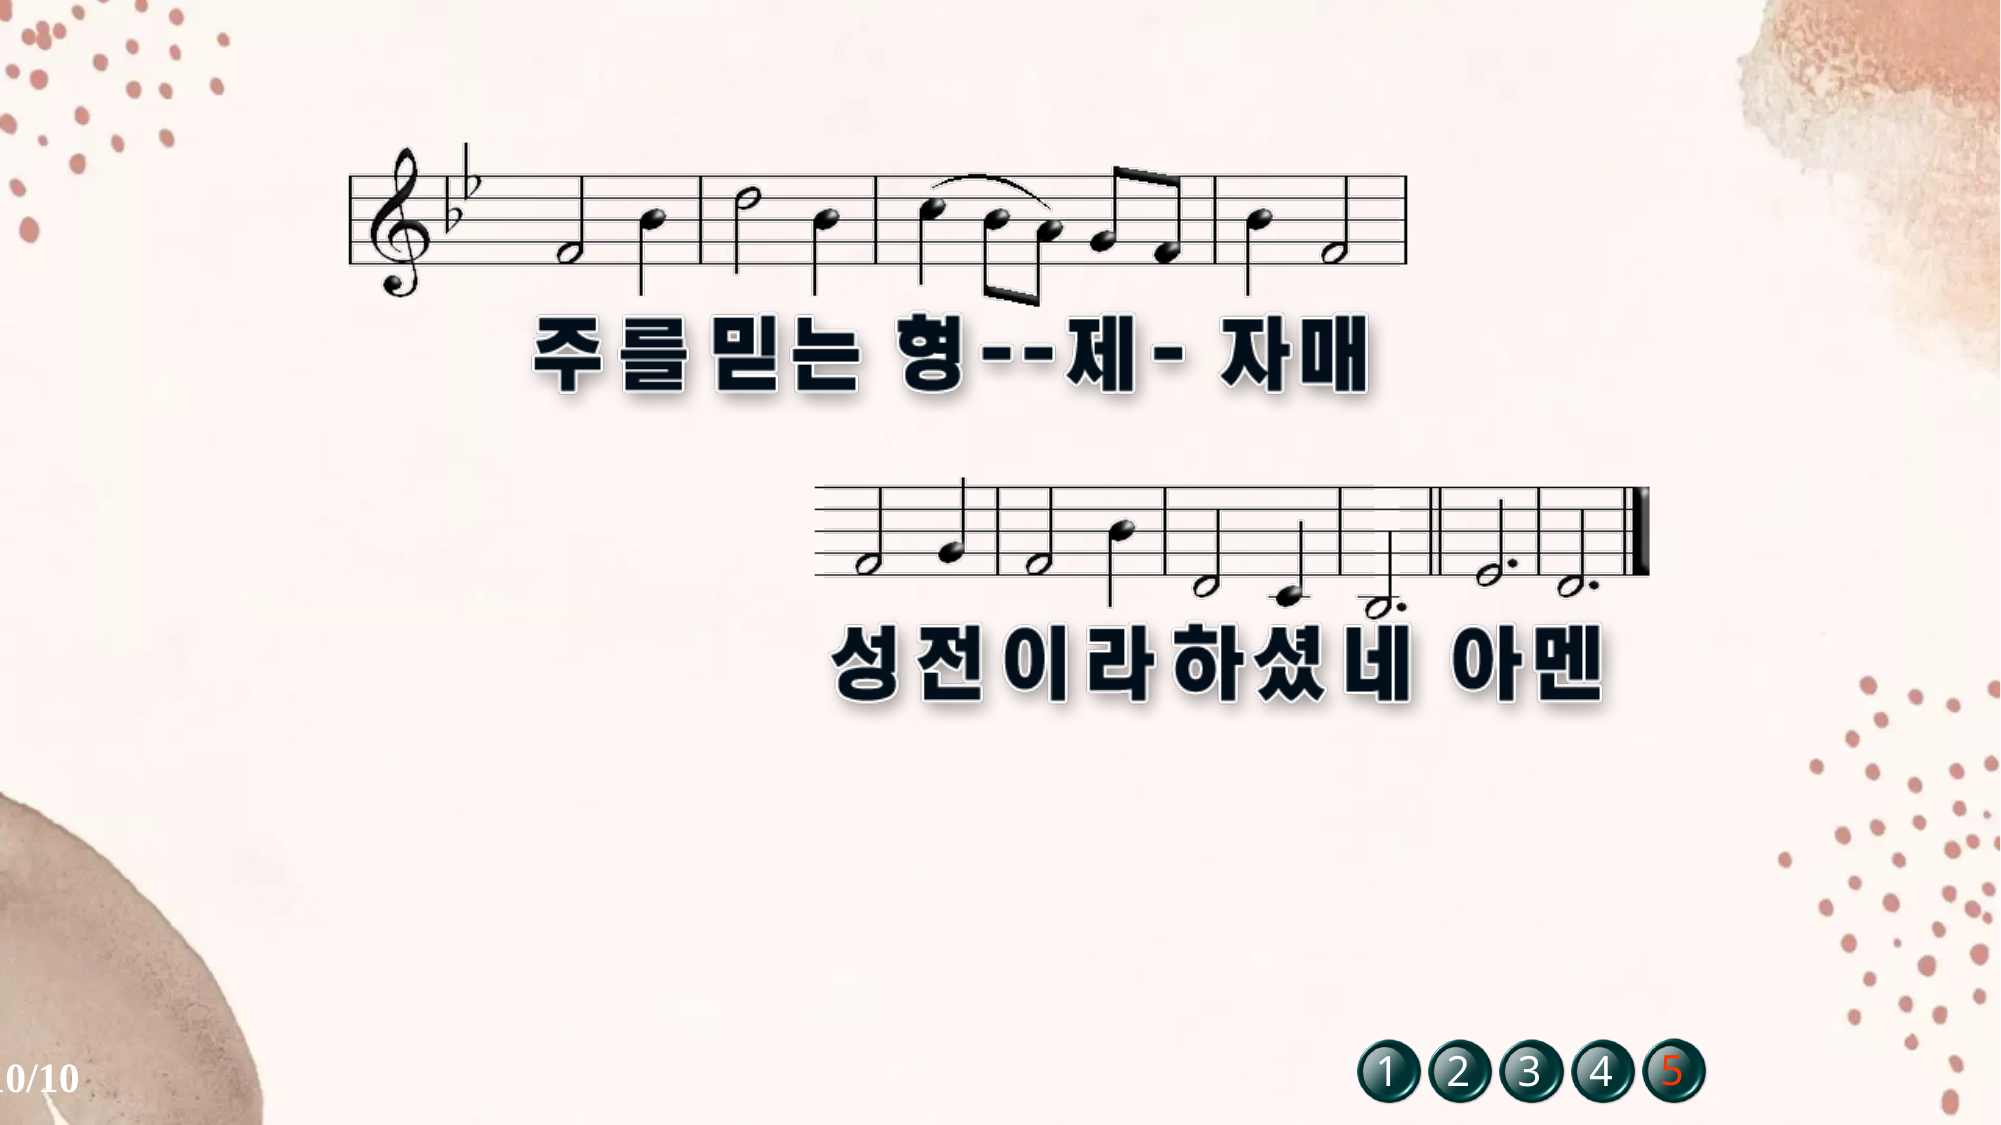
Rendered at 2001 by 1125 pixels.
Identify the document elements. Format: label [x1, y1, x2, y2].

text_box [1496, 1035, 1567, 1106]
picture [0, 0, 2001, 1125]
text_box [1425, 1035, 1496, 1106]
text_box [1639, 1034, 1709, 1106]
text_box [1568, 1035, 1638, 1106]
text_box [1354, 1035, 1424, 1106]
